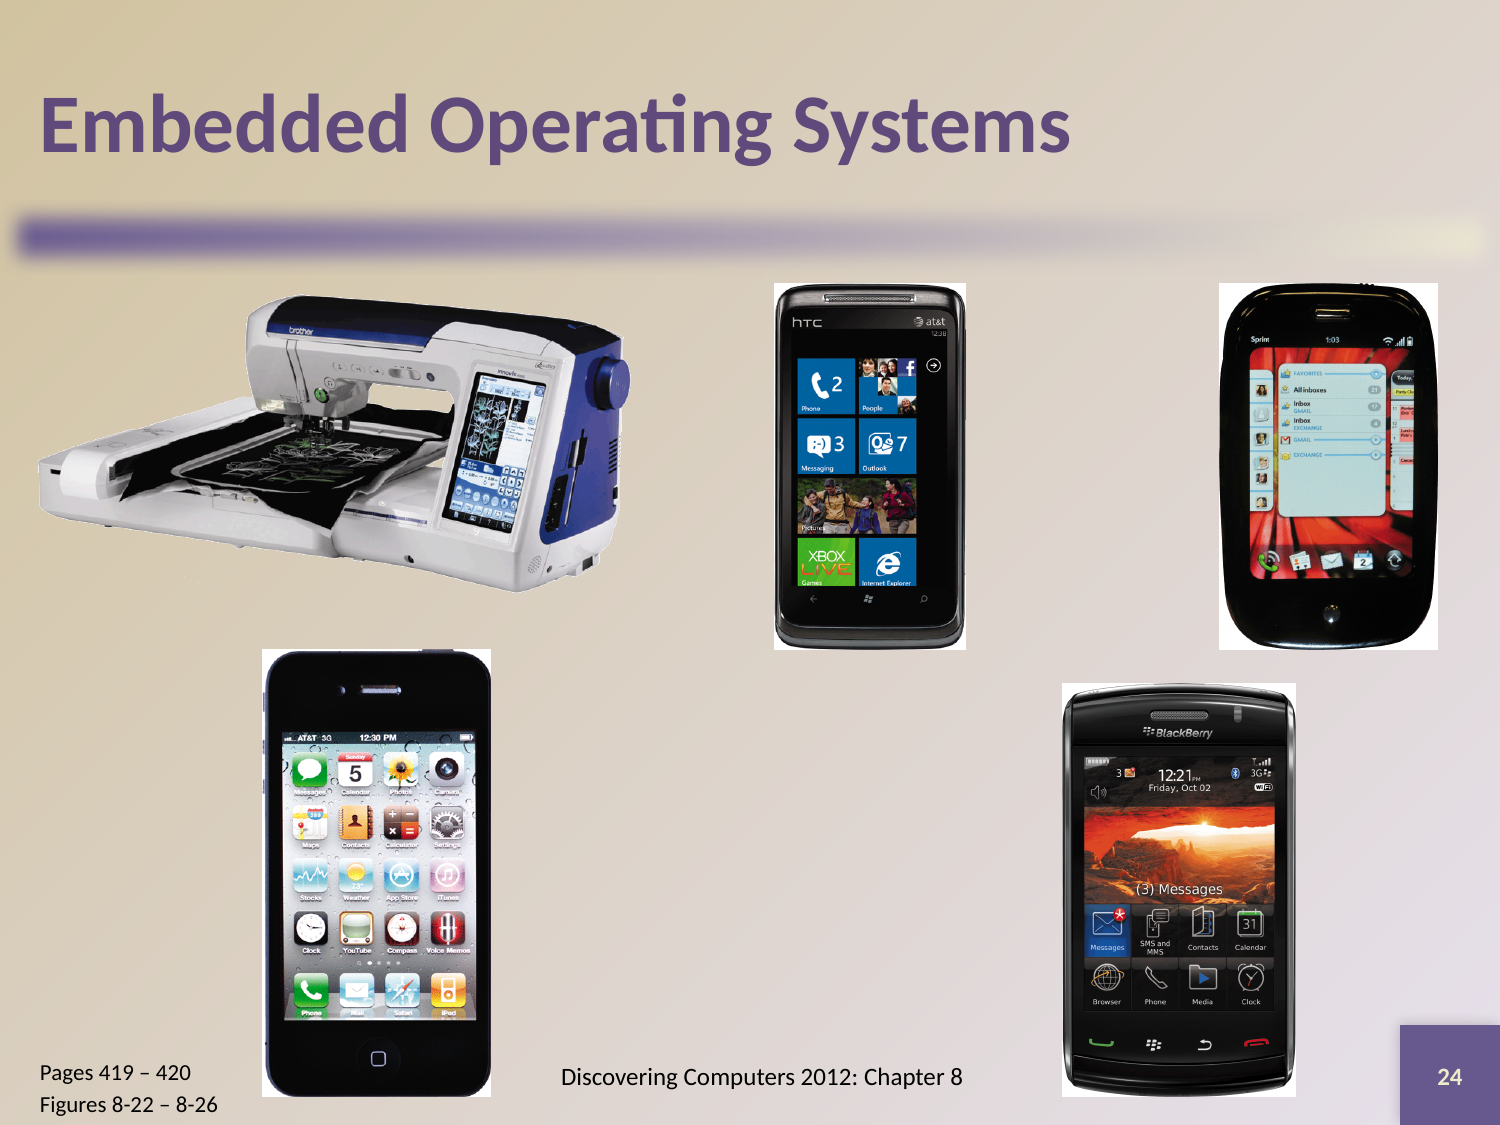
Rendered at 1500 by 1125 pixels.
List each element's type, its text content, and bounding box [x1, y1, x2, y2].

picture [774, 283, 966, 651]
picture [1219, 283, 1438, 651]
picture [262, 649, 491, 1097]
title Embedded Operating Systems [24, 24, 1475, 213]
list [24, 287, 632, 601]
footer Discovering Computers 2012: Chapter 8 [450, 1037, 1075, 1113]
picture [1062, 683, 1296, 1097]
list Pages 419 – 420 Figures 8-22 – 8-26 [24, 1050, 300, 1125]
slide_number 24 [1400, 1025, 1500, 1125]
